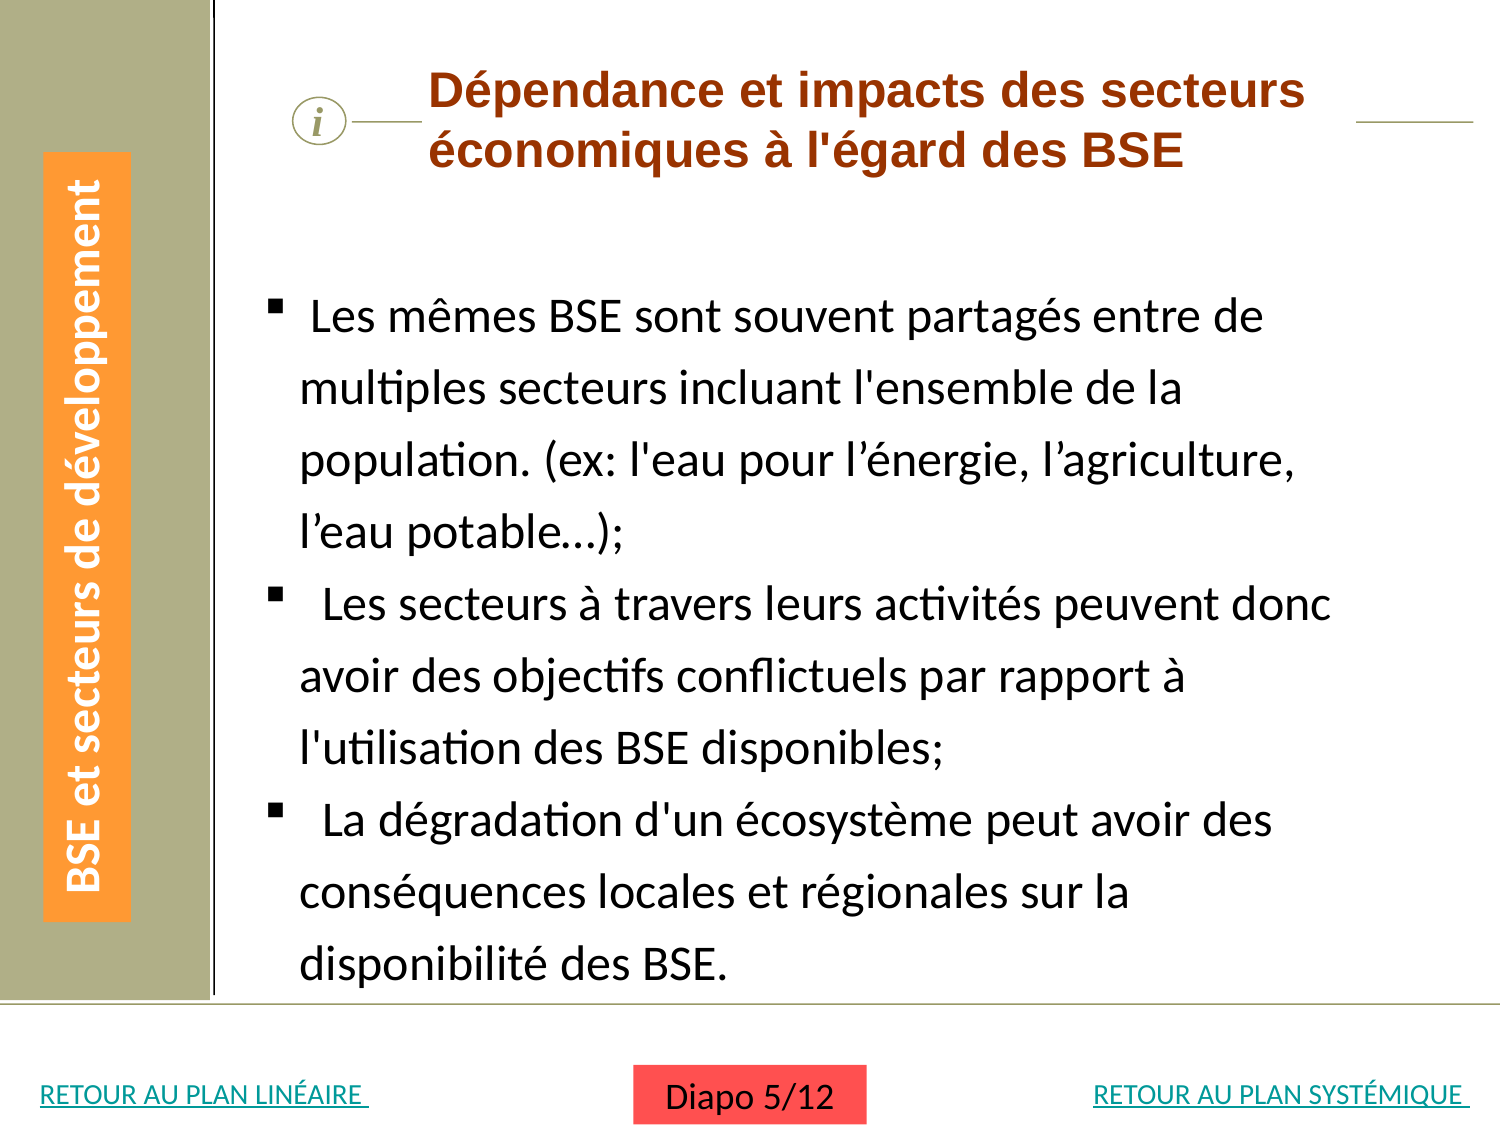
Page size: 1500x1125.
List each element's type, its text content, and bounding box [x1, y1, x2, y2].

text_box [0, 0, 210, 1001]
text_box BSE et secteurs de développement [43, 152, 131, 923]
text_box Diapo 5/12 [633, 1064, 867, 1125]
text_box RETOUR AU PLAN SYSTÉMIQUE [819, 1063, 1482, 1122]
text_box i [305, 88, 365, 160]
text_box Les mêmes BSE sont souvent partagés entre de multiples secteurs incluant l'ensemble de la population. (ex: l'eau pour l’énergie, l’agriculture, l’eau potable…); Les secteurs à travers leurs activités peuvent donc avoir des objectifs conflictuels par rapport à l'utilisation des BSE disponibles; La dégradation d'un écosystème peut avoir des conséquences locales et régionales sur la disponibilité des BSE. [249, 263, 1362, 998]
text_box Dépendance et impacts des secteurs économiques à l'égard des BSE [422, 50, 1356, 172]
text_box [292, 101, 305, 141]
text_box RETOUR AU PLAN LINÉAIRE [27, 1063, 623, 1122]
